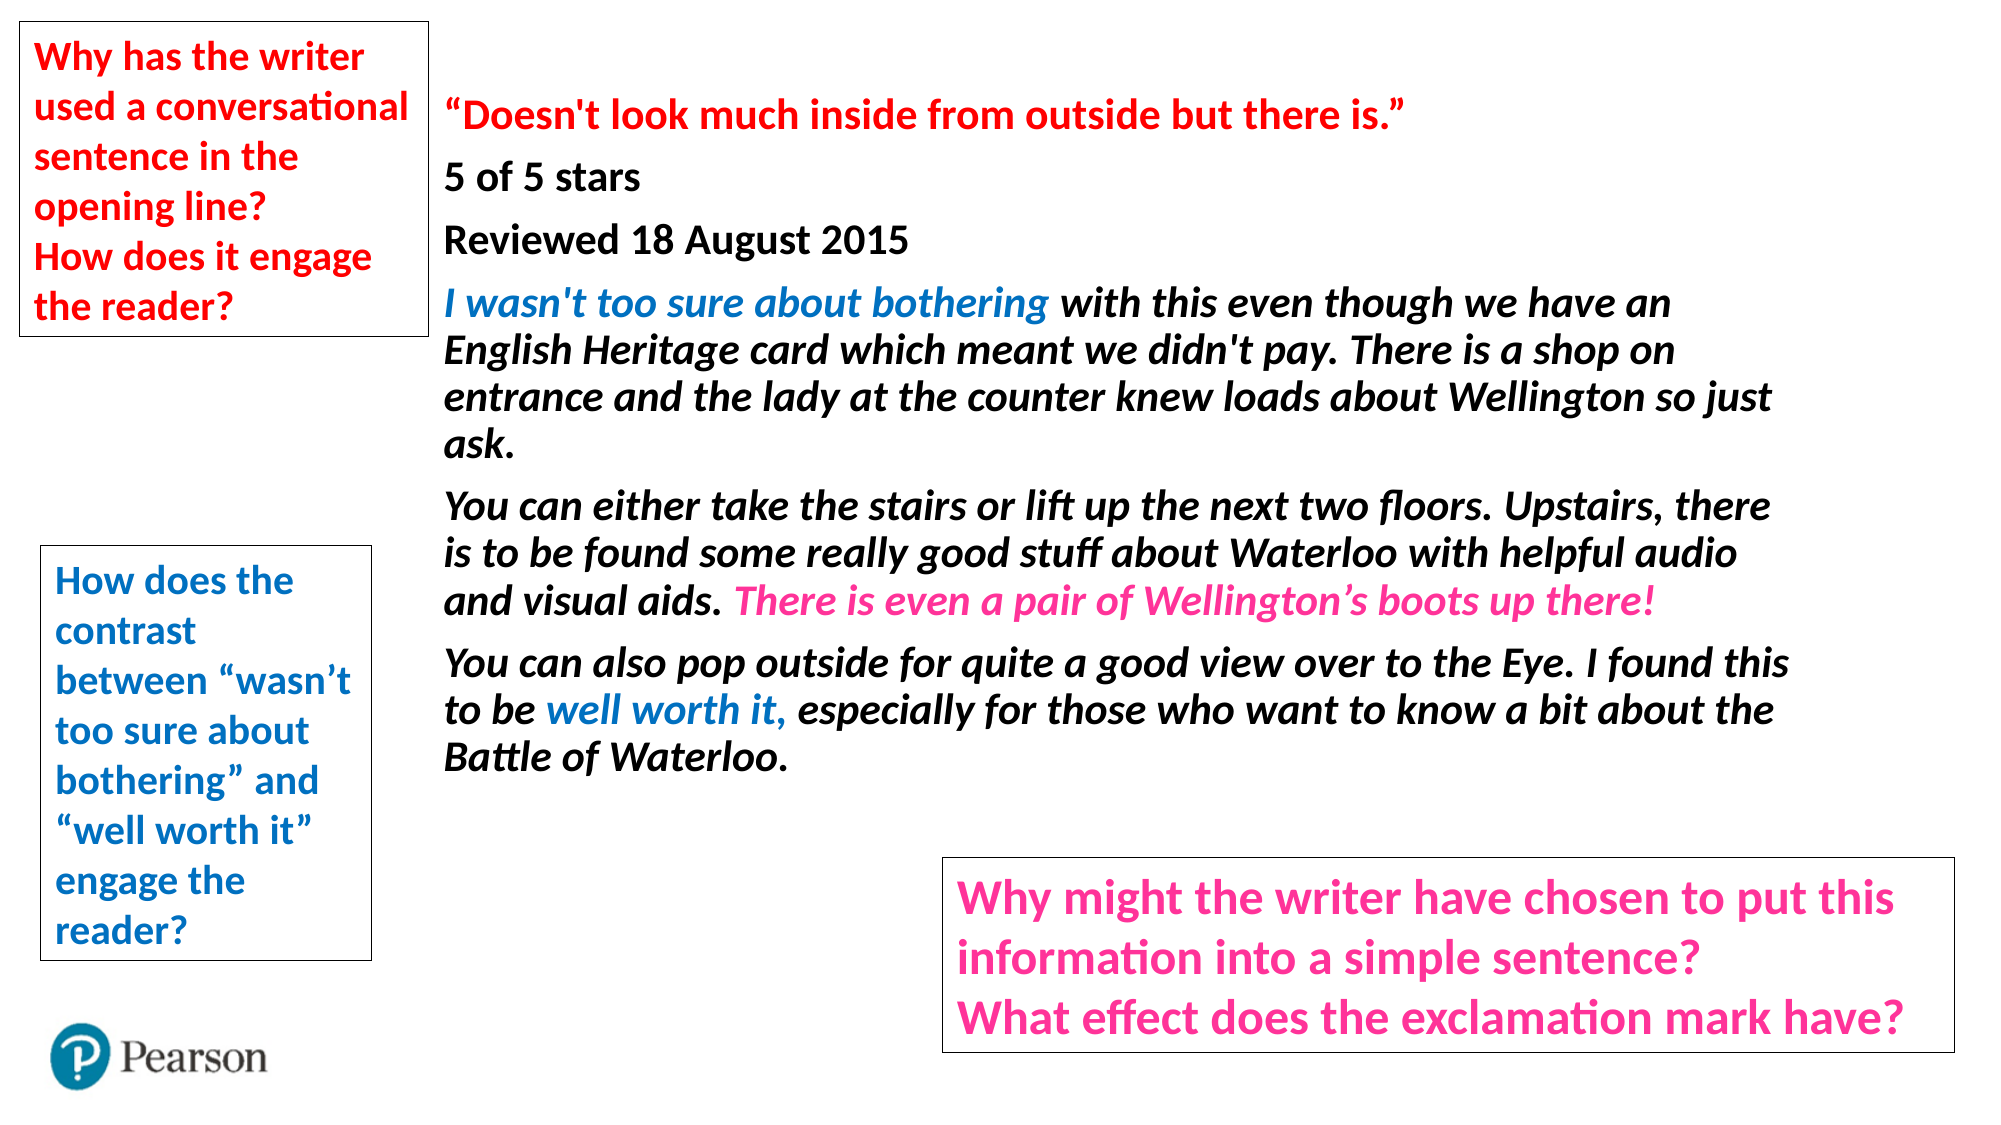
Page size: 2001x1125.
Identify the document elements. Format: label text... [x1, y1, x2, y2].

picture [40, 1008, 278, 1101]
list “Doesn't look much inside from outside but there is.” 5 of 5 stars Reviewed 18 August 2015 I wasn't too sure about bothering with this even though we have an English Heritage card which meant we didn't pay. There is a shop on entrance and the lady at the counter knew loads about Wellington so just ask. You can either take the stairs or lift up the next two floors. Upstairs, there is to be found some really good stuff about Waterloo with helpful audio and visual aids. There is even a pair of Wellington’s boots up there! You can also pop outside for quite a good view over to the Eye. I found this to be well worth it, especially for those who want to know a bit about the Battle of Waterloo. [428, 83, 1806, 798]
text_box Why might the writer have chosen to put this information into a simple sentence? What effect does the exclamation mark have? [942, 857, 1955, 1053]
text_box Why has the writer used a conversational sentence in the opening line? How does it engage the reader? [19, 21, 429, 337]
text_box How does the contrast between “wasn’t too sure about bothering” and “well worth it” engage the reader? [40, 545, 372, 961]
